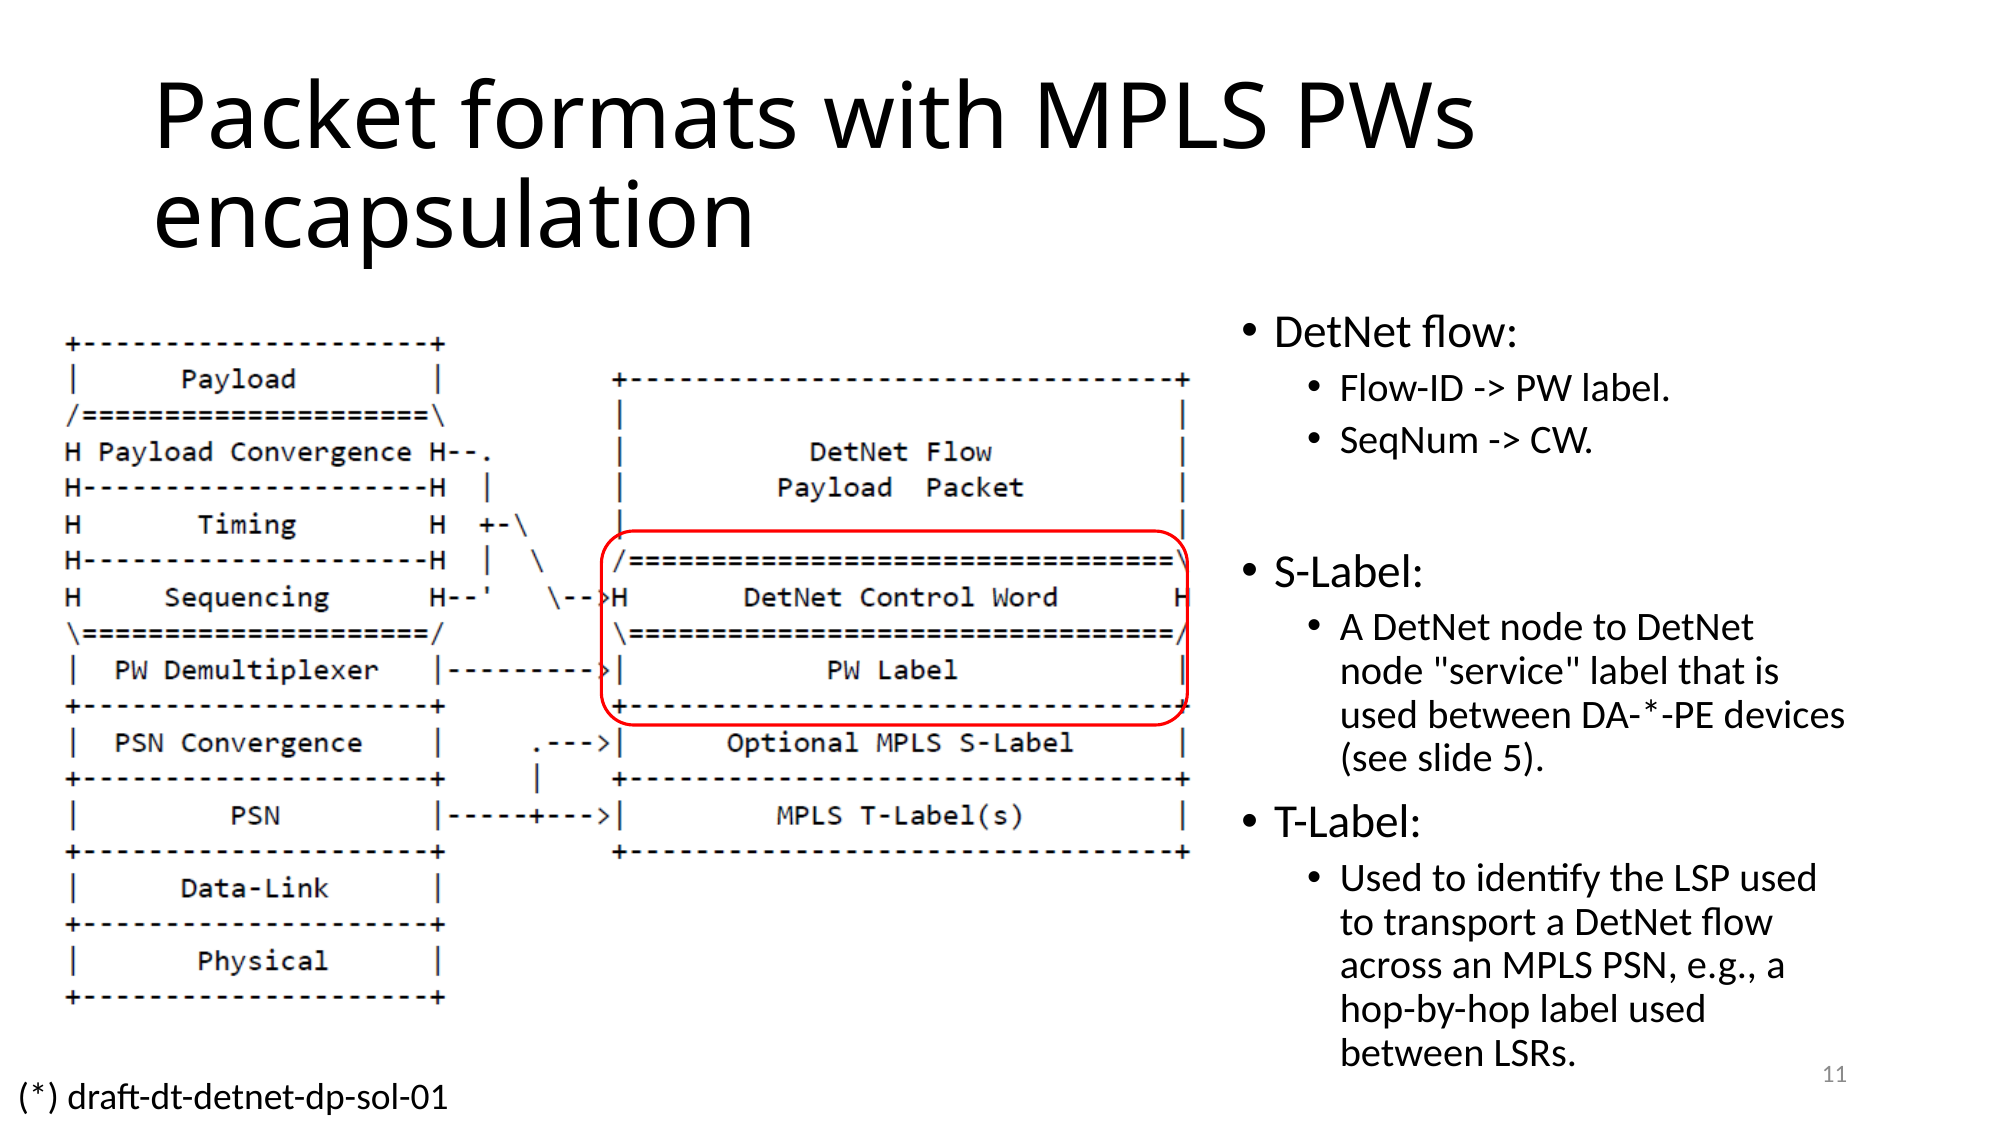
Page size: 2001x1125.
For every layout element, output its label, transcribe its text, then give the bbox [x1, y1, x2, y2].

list DetNet flow: Flow-ID -> PW label. SeqNum -> CW. S-Label: A DetNet node to DetNet node "service" label that is used between DA-*-PE devices (see slide 5). T-Label: Used to identify the LSP used to transport a DetNet flow across an MPLS PSN, e.g., a hop-by-hop label used between LSRs. [1226, 299, 1863, 1084]
text_box (*) draft-dt-detnet-dp-sol-01 [3, 1064, 464, 1125]
title Packet formats with MPLS PWs encapsulation [137, 59, 1863, 278]
picture [49, 320, 1205, 1015]
slide_number 11 [1412, 1042, 1863, 1103]
